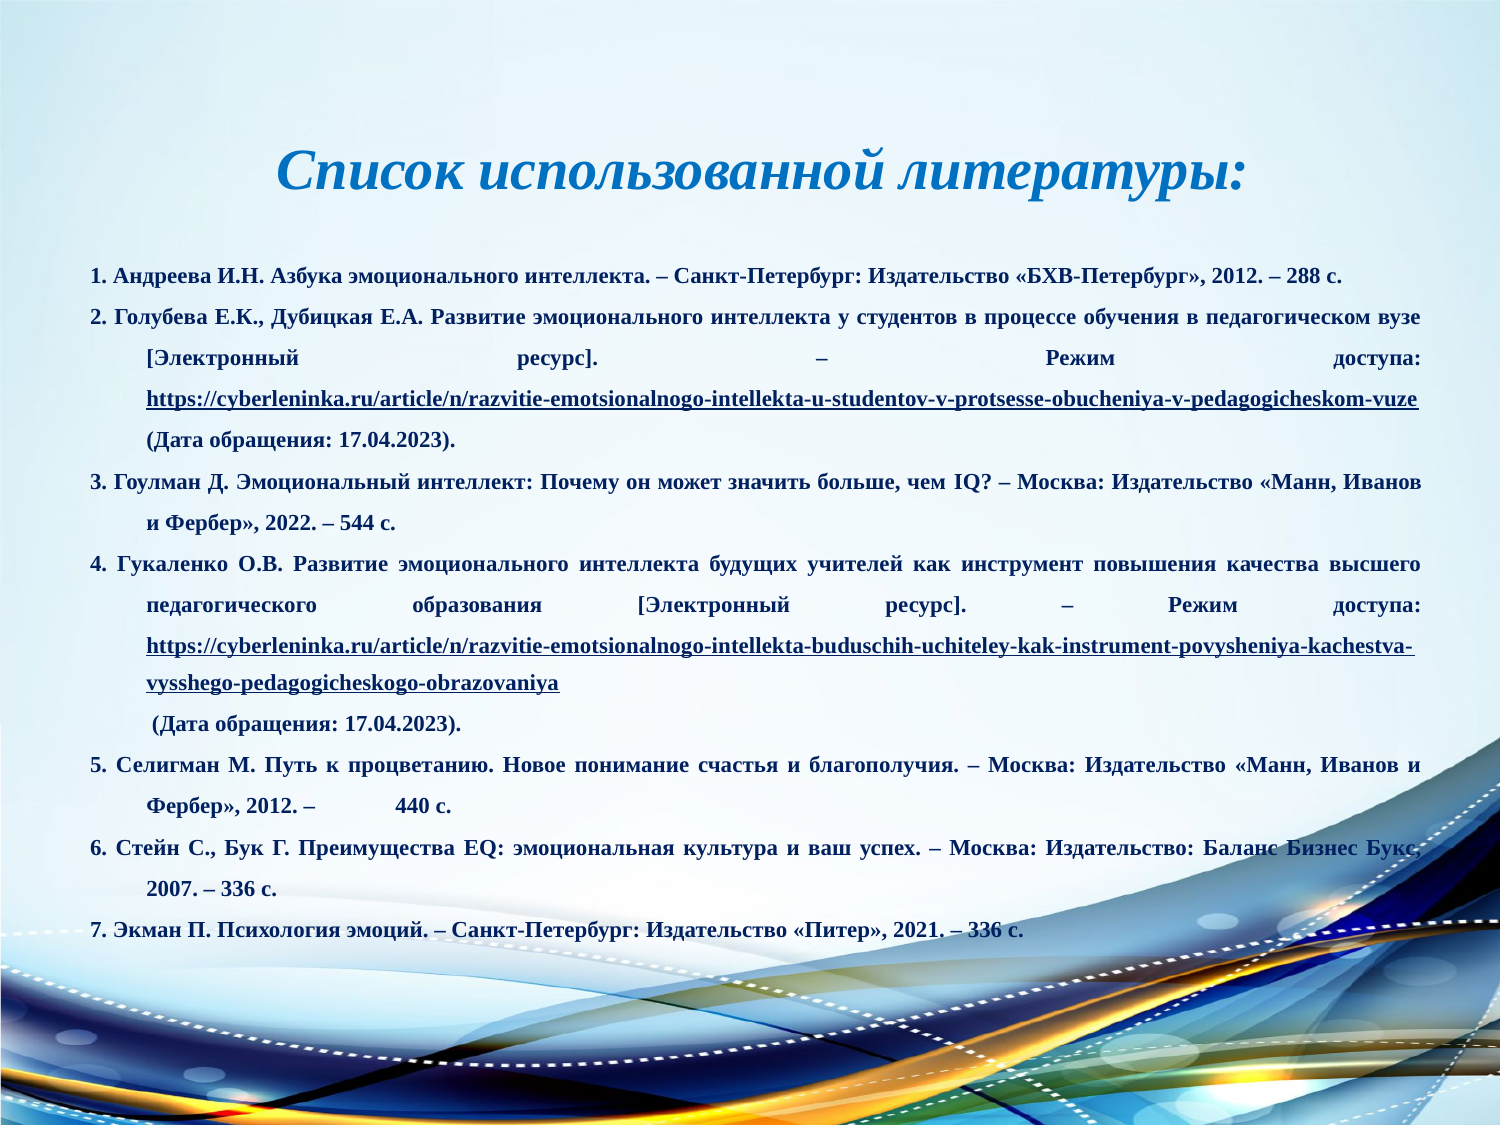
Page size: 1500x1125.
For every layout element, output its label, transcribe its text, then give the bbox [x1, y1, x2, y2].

picture [1, 1, 1498, 1125]
title Список использованной литературы: [200, 116, 1327, 232]
subtitle 1. Андреева И.Н. Азбука эмоционального интеллекта. – Санкт-Петербург: Издательство «БХВ-Петербург», 2012. – 288 с. 2. Голубева Е.К., Дубицкая Е.А. Развитие эмоционального интеллекта у студентов в процессе обучения в педагогическом вузе [Электронный ресурс]. – Режим доступа: https://cyberleninka.ru/article/n/razvitie-emotsionalnogo-intellekta-u-studentov-v-protsesse-obucheniya-v-pedagogicheskom-vuze (Дата обращения: 17.04.2023). 3. Гоулман Д. Эмоциональный интеллект: Почему он может значить больше, чем IQ? – Москва: Издательство «Манн, Иванов и Фербер», 2022. – 544 с. 4. Гукаленко О.В. Развитие эмоционального интеллекта будущих учителей как инструмент повышения качества высшего педагогического образования [Электронный ресурс]. – Режим доступа: https://cyberleninka.ru/article/n/razvitie-emotsionalnogo-intellekta-buduschih-uchiteley-kak-instrument-povysheniya-kachestva-vysshego-pedagogicheskogo-obrazovaniya (Дата обращения: 17.04.2023). 5. Селигман М. Путь к процветанию. Новое понимание счастья и благополучия. – Москва: Издательство «Манн, Иванов и Фербер», 2012. – 440 с. 6. Стейн С., Бук Г. Преимущества EQ: эмоциональная культура и ваш успех. – Москва: Издательство: Баланс Бизнес Букс, 2007. – 336 с. 7. Экман П. Психология эмоций. – Санкт-Петербург: Издательство «Питер», 2021. – 336 с. [75, 231, 1438, 1050]
